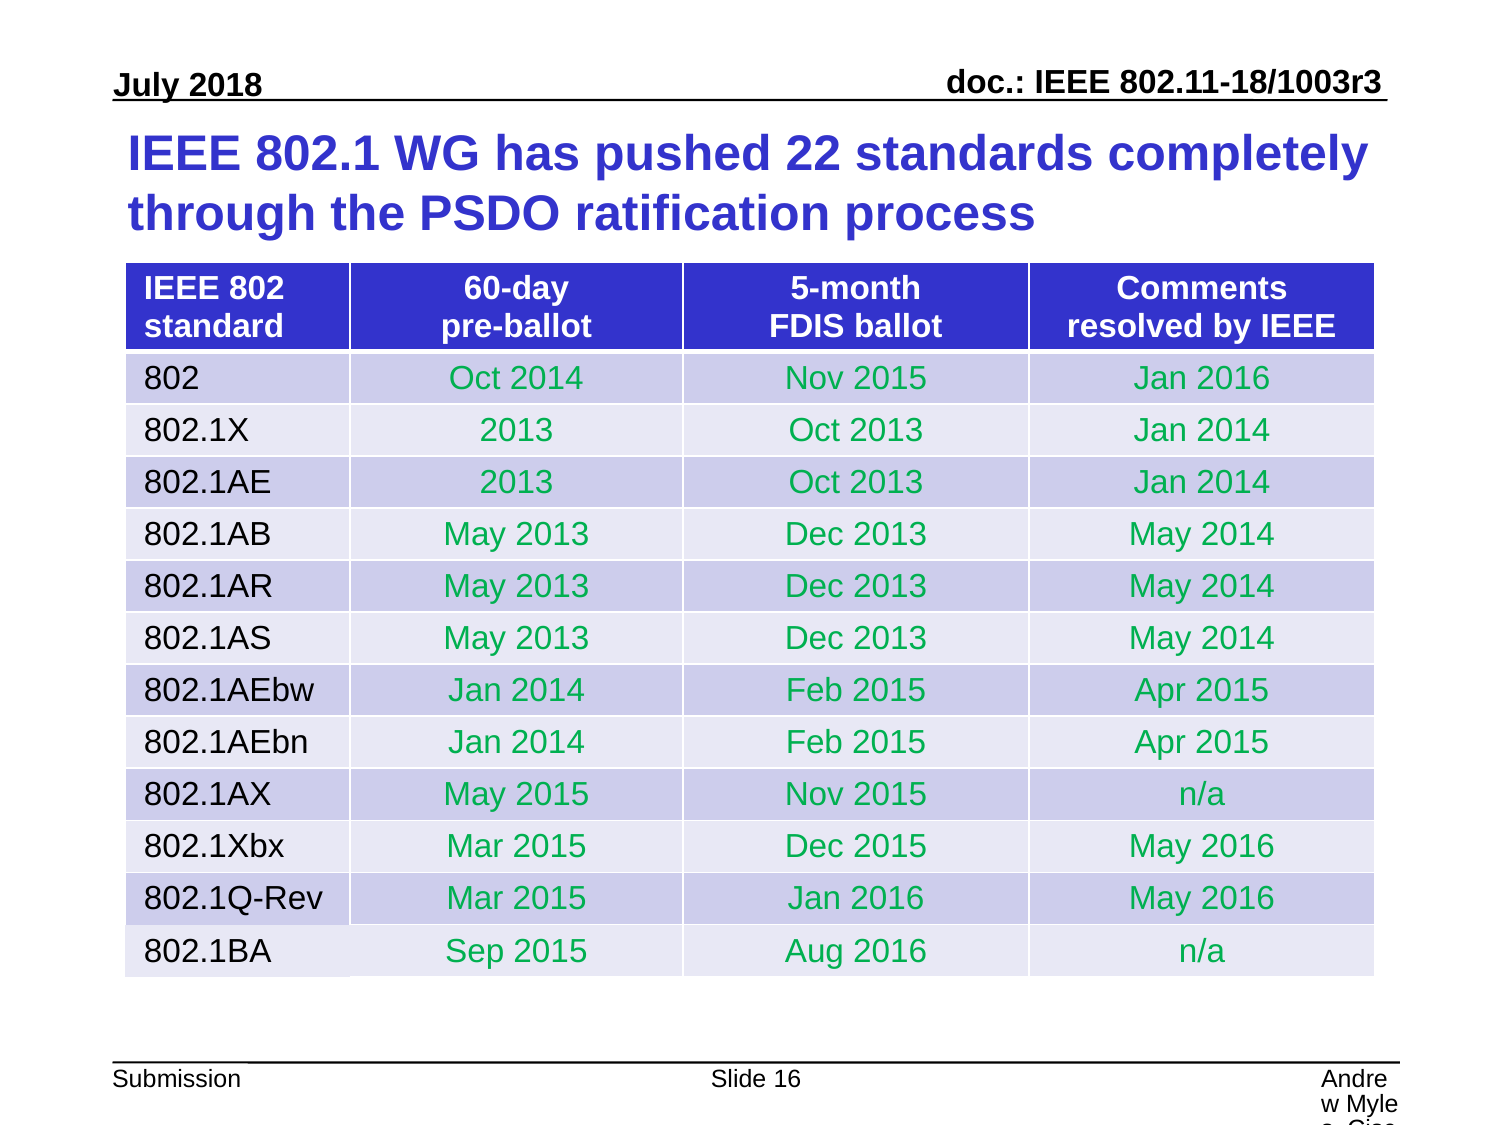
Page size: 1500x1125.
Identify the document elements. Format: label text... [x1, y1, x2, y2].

table_cell Apr 2015 [1030, 665, 1374, 715]
table_cell 802.1AB [126, 509, 349, 559]
table_cell Jan 2016 [1030, 354, 1374, 403]
table_cell 802.1AX [126, 769, 349, 820]
table_cell 802.1AS [126, 613, 349, 663]
table_header Comments resolved by IEEE [1030, 263, 1374, 349]
table_cell Nov 2015 [684, 354, 1028, 403]
table_cell Feb 2015 [684, 717, 1028, 767]
table_cell Dec 2013 [684, 561, 1028, 611]
table_cell Mar 2015 [351, 873, 682, 924]
table_cell Jan 2014 [1030, 405, 1374, 455]
table_header 5-month FDIS ballot [684, 263, 1028, 349]
table_header IEEE 802 standard [126, 263, 349, 349]
table_cell Oct 2013 [684, 405, 1028, 455]
title IEEE 802.1 WG has pushed 22 standards completely through the PSDO ratification process [112, 112, 1388, 288]
table_cell Feb 2015 [684, 665, 1028, 715]
table_cell 802.1Xbx [126, 821, 349, 872]
table_cell 802.1AR [126, 561, 349, 611]
table_cell Oct 2014 [351, 354, 682, 403]
table_cell n/a [1030, 925, 1374, 976]
table_cell Jan 2014 [351, 665, 682, 715]
table_cell 802.1AEbn [126, 717, 349, 767]
table_cell 2013 [351, 405, 682, 455]
table_cell 2013 [351, 457, 682, 507]
table_cell May 2014 [1030, 509, 1374, 559]
footer Andrew Myles, Cisco [1320, 1061, 1402, 1093]
table_cell May 2016 [1030, 873, 1374, 924]
table_cell Jan 2016 [684, 873, 1028, 924]
table_cell Dec 2015 [684, 821, 1028, 872]
table_header 60-day pre-ballot [351, 263, 682, 349]
table_cell 802.1AEbw [126, 665, 349, 715]
table_cell Aug 2016 [684, 925, 1028, 976]
table_cell 802.1Q-Rev [126, 873, 349, 925]
table_cell May 2014 [1030, 561, 1374, 611]
table_cell 802.1BA [125, 925, 350, 977]
table_cell May 2015 [351, 769, 682, 820]
table_cell May 2013 [351, 561, 682, 611]
table_cell Nov 2015 [684, 769, 1028, 820]
slide_number Slide 16 [709, 1061, 803, 1093]
table_cell May 2014 [1030, 613, 1374, 663]
table_cell Mar 2015 [351, 821, 682, 872]
table_cell 802.1X [126, 405, 349, 455]
table_cell Dec 2013 [684, 509, 1028, 559]
table_cell Dec 2013 [684, 613, 1028, 663]
table_cell 802 [126, 354, 349, 403]
table_cell Sep 2015 [350, 925, 682, 976]
table_cell Oct 2013 [684, 457, 1028, 507]
table_cell 802.1AE [126, 457, 349, 507]
table_cell Jan 2014 [1030, 457, 1374, 507]
table_cell May 2016 [1030, 821, 1374, 872]
table_cell May 2013 [351, 509, 682, 559]
table_cell n/a [1030, 769, 1374, 820]
table_cell Jan 2014 [351, 717, 682, 767]
table_cell Apr 2015 [1030, 717, 1374, 767]
table_cell May 2013 [351, 613, 682, 663]
